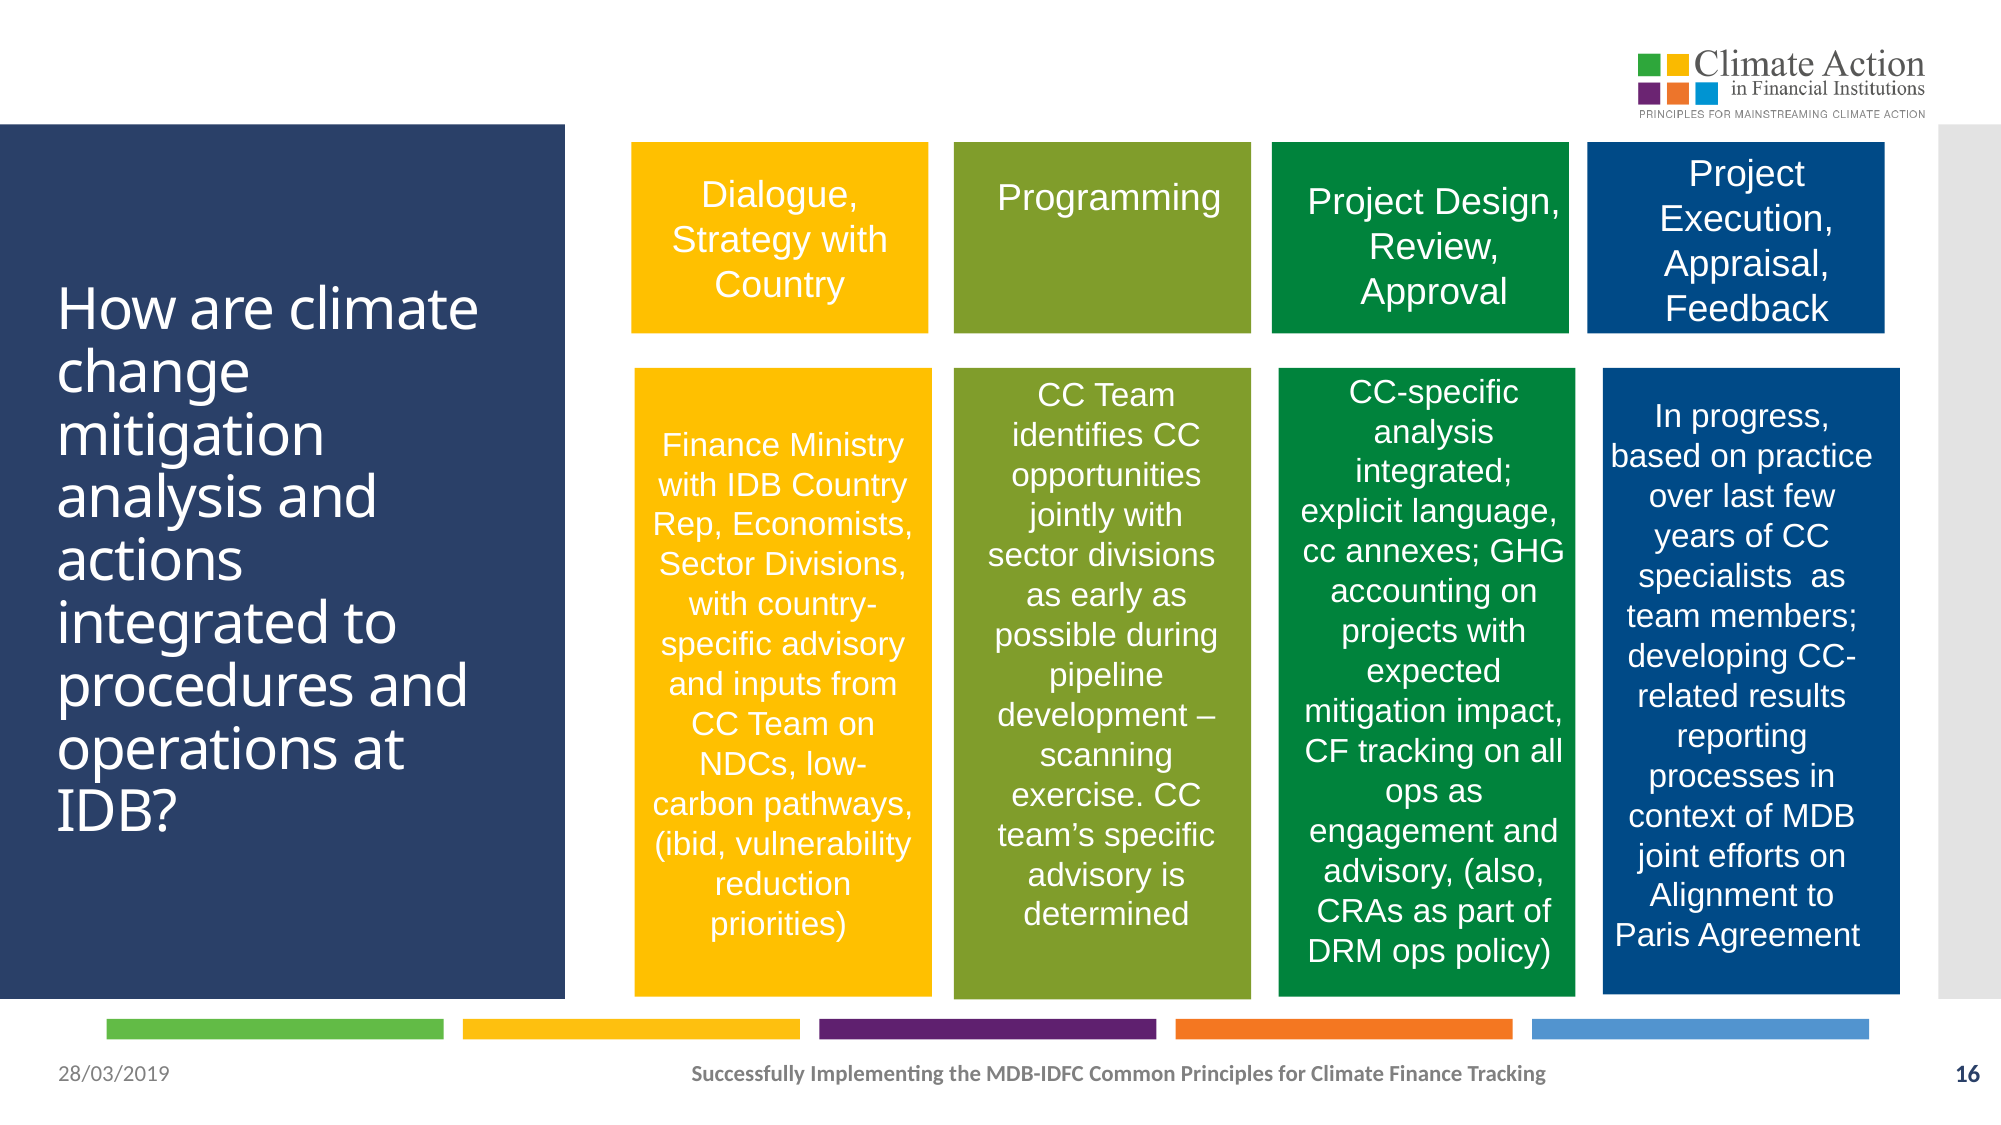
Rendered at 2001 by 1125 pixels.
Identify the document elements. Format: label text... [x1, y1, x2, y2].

slide_number 16 [1744, 1042, 1996, 1103]
picture [1634, 46, 1937, 126]
title How are climate change mitigation analysis and actions integrated to procedures and operations at IDB? [41, 184, 525, 940]
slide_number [43, 1042, 493, 1103]
footer Successfully Implementing the MDB-IDFC Common Principles for Climate Finance Tracking [634, 1042, 1605, 1103]
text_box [631, 141, 1904, 1000]
